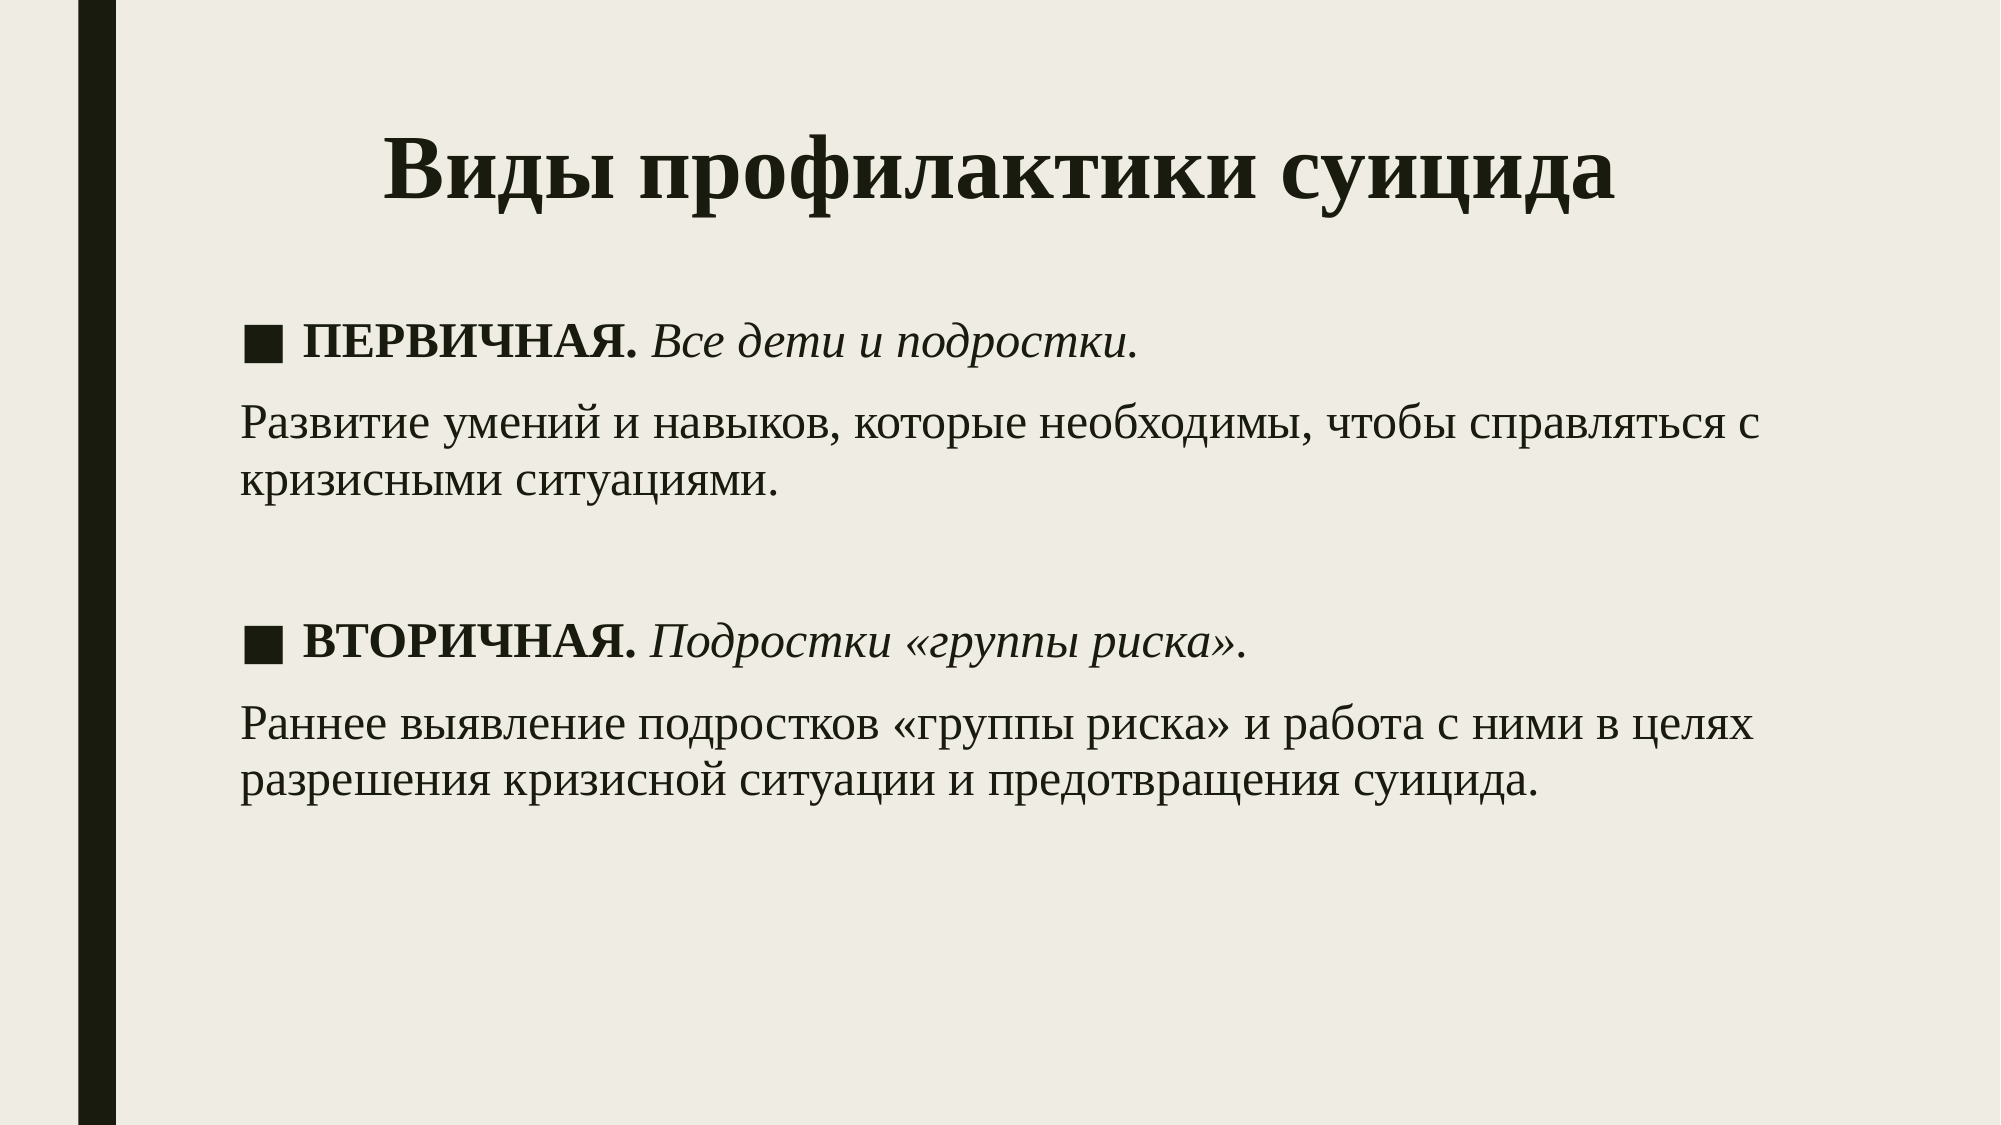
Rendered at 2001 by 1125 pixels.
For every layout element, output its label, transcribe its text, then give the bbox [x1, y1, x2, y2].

title Виды профилактики суицида [225, 112, 1800, 304]
list ПЕРВИЧНАЯ. Все дети и подростки. Развитие умений и навыков, которые необходимы, чтобы справляться с кризисными ситуациями. ВТОРИЧНАЯ. Подростки «группы риска». Раннее выявление подростков «группы риска» и работа с ними в целях разрешения кризисной ситуации и предотвращения суицида. [225, 304, 1800, 1068]
